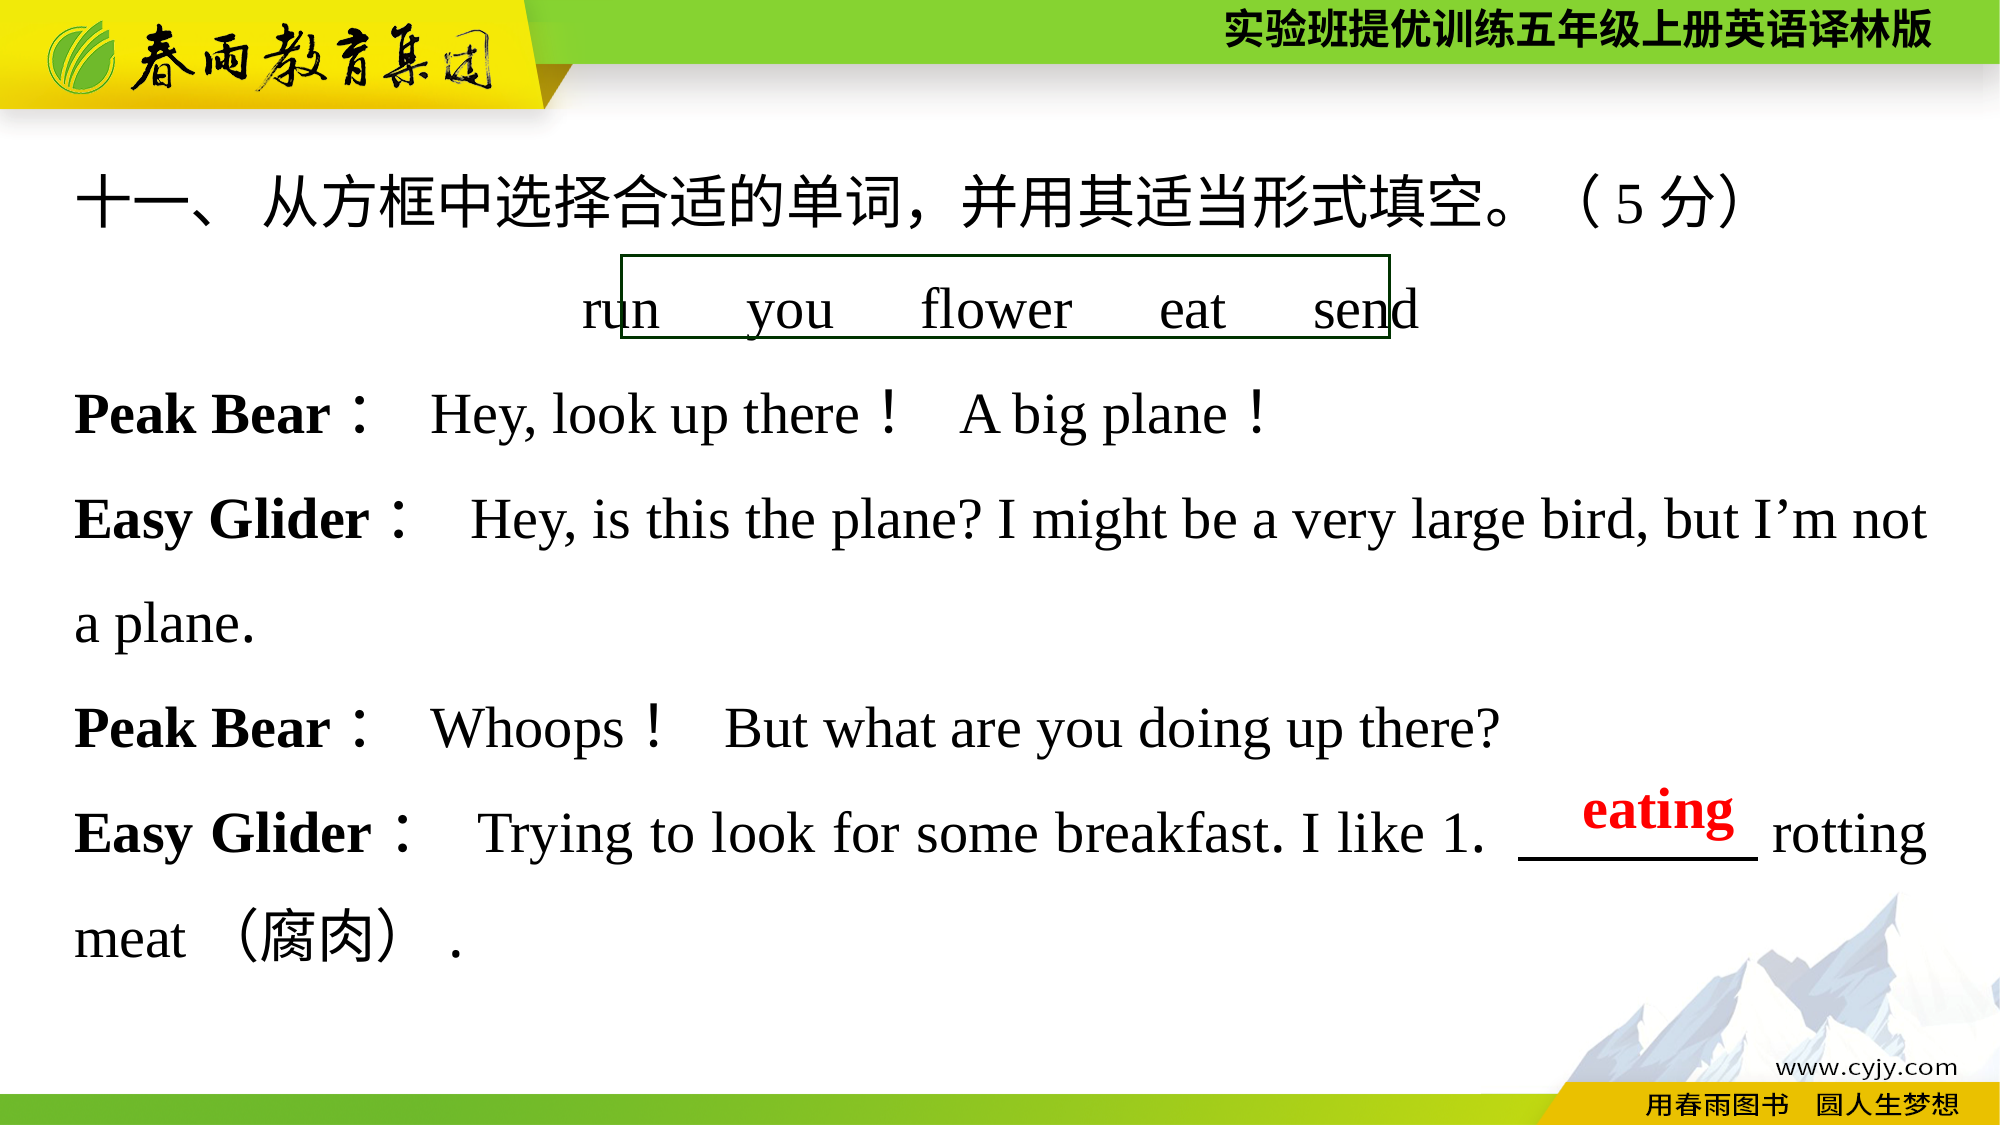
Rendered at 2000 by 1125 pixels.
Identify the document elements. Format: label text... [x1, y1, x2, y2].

text_box [621, 255, 1390, 338]
text_box eating [1567, 763, 1750, 848]
list 十一、 从方框中选择合适的单词，并用其适当形式填空。（5分） run you flower eat send Peak Bear： Hey, look up there！ A big plane！ Easy Glider： Hey, is this the plane? I might be a very large bird, but I’m not a plane. Peak Bear： Whoops！ But what are you doing up there? Easy Glider： Trying to look for some breakfast. I like 1. rotting meat（腐肉）. [59, 122, 1944, 973]
picture [0, 0, 2000, 1125]
